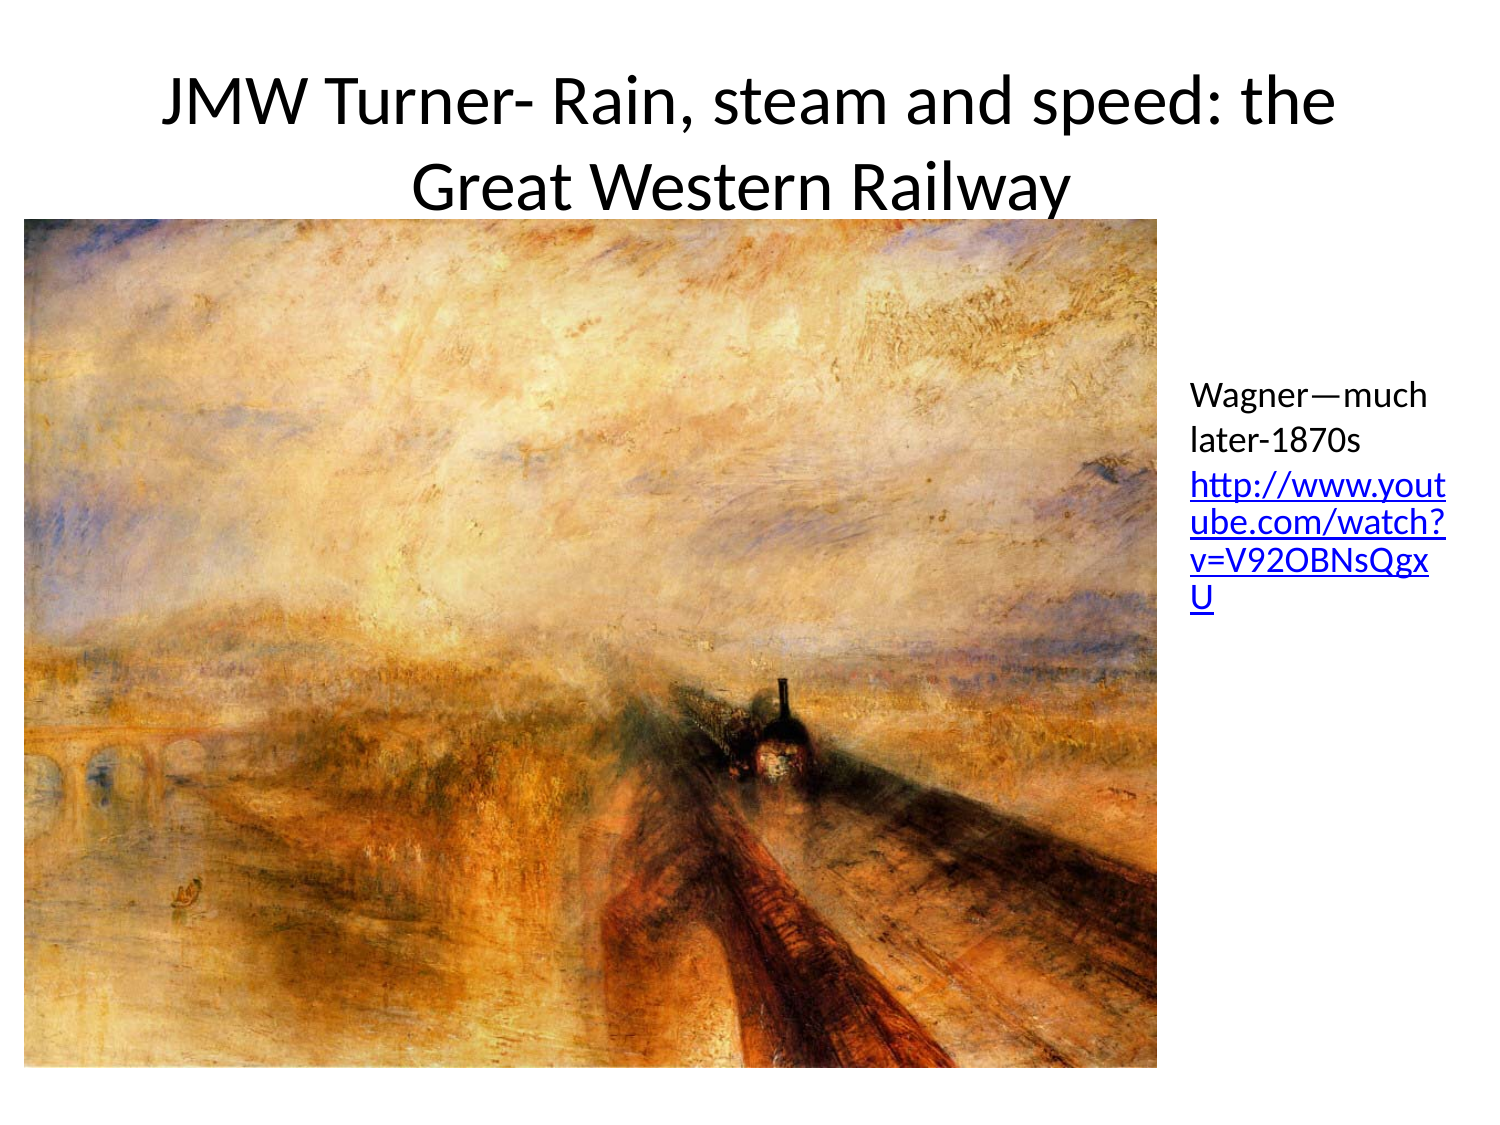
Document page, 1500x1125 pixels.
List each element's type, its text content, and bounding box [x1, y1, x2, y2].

text_box Wagner—much later-1870s http://www.youtube.com/watch?v=V92OBNsQgxU [1174, 362, 1463, 558]
picture [24, 218, 1157, 1068]
title JMW Turner- Rain, steam and speed: the Great Western Railway [75, 45, 1425, 233]
